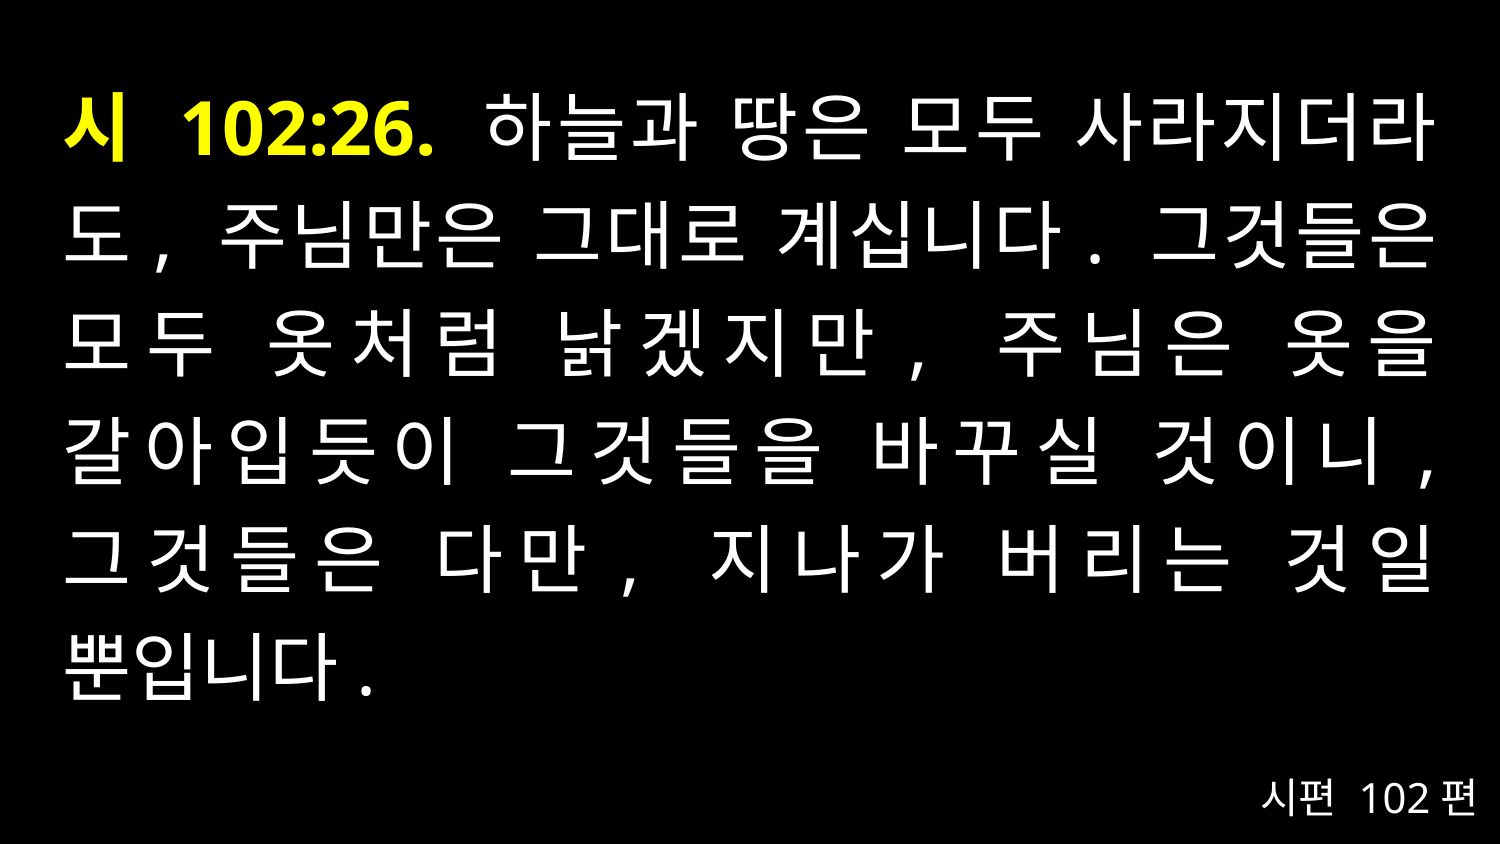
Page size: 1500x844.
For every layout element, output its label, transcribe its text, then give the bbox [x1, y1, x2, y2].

title 시 102:26. 하늘과 땅은 모두 사라지더라도, 주님만은 그대로 계십니다. 그것들은 모두 옷처럼 낡겠지만, 주님은 옷을 갈아입듯이 그것들을 바꾸실 것이니, 그것들은 다만, 지나가 버리는 것일 뿐입니다. [0, 0, 1500, 844]
subtitle 시편 102편 [916, 770, 1500, 844]
